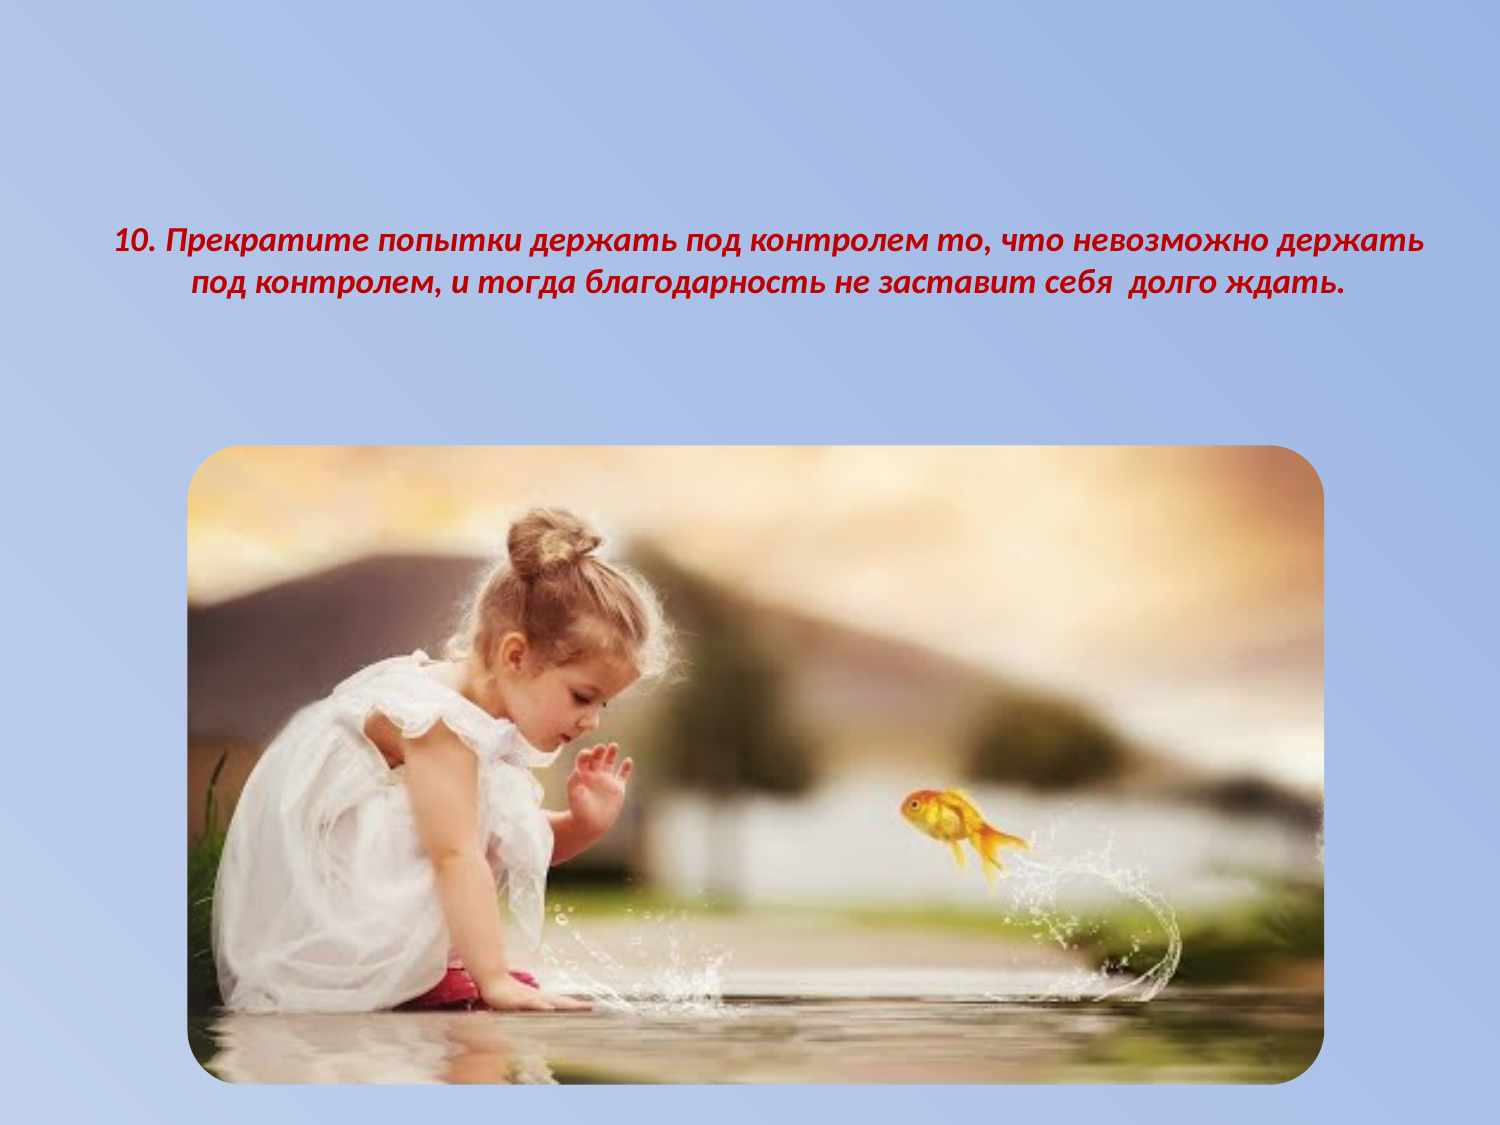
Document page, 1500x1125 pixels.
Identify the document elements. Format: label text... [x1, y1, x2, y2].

title 10. Прекратите попытки держать под контролем то, что невозможно держать под контролем, и тогда благодарность не заставит себя долго ждать. [93, 187, 1444, 375]
picture [187, 445, 1325, 1085]
